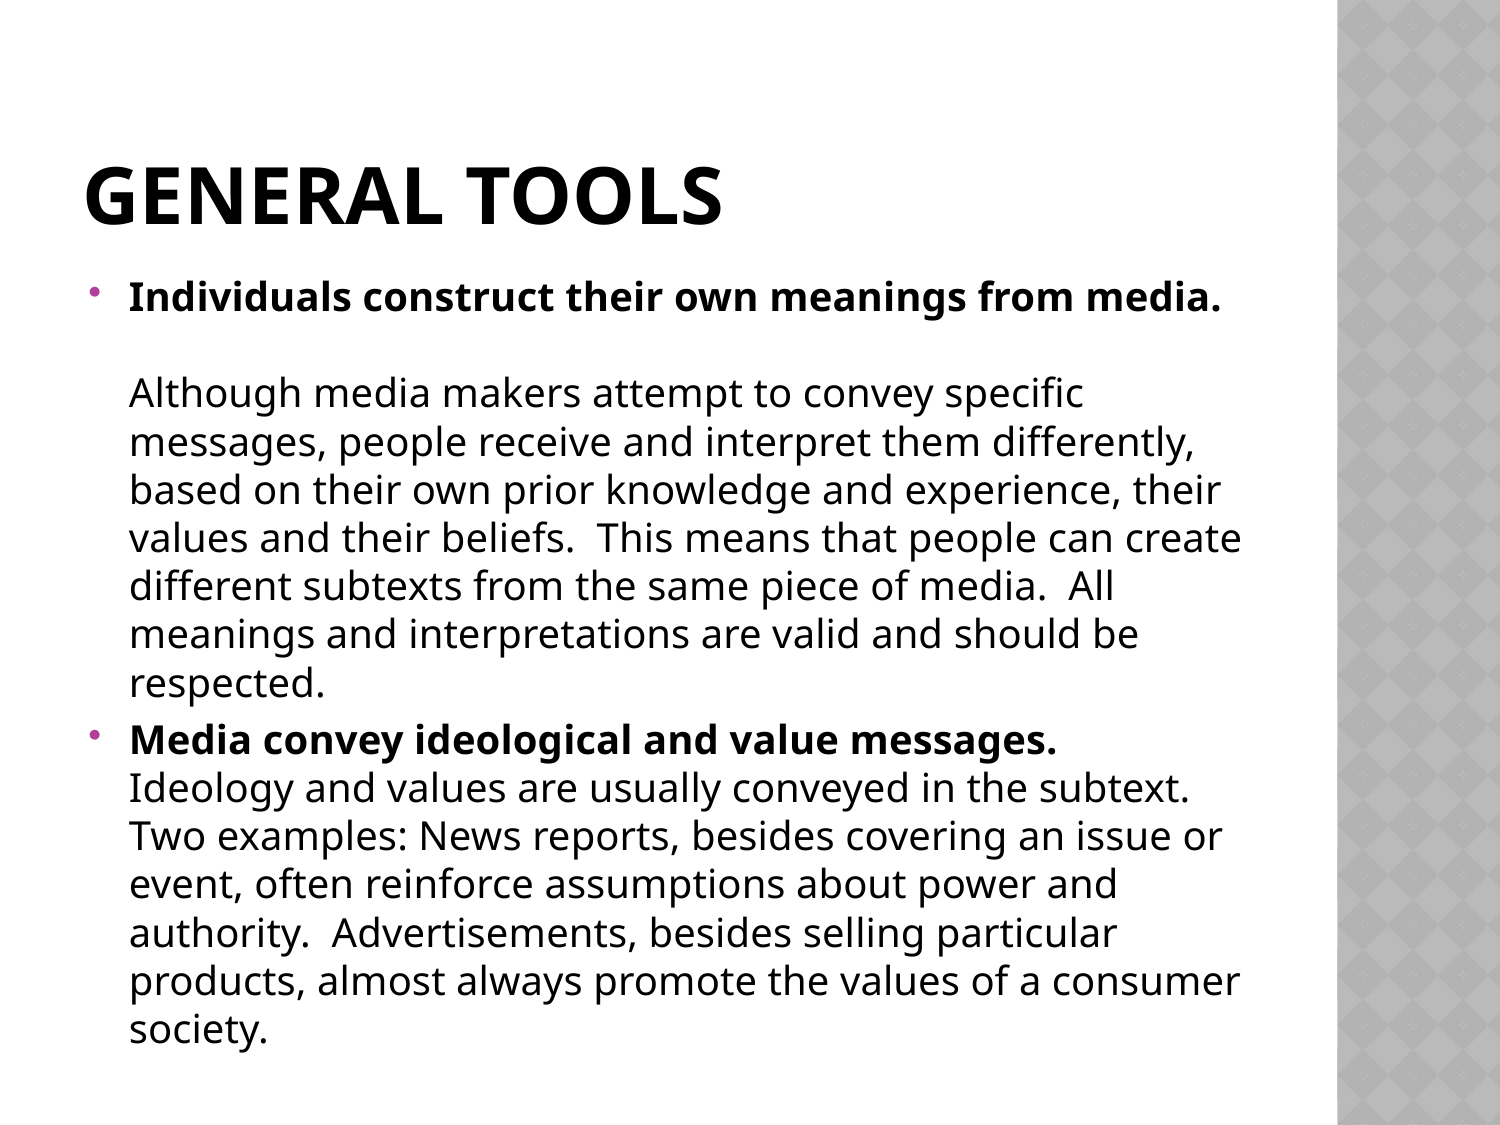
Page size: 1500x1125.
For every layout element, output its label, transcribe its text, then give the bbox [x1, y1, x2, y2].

title General Tools [75, 52, 1263, 240]
list Individuals construct their own meanings from media. Although media makers attempt to convey specific messages, people receive and interpret them differently, based on their own prior knowledge and experience, their values and their beliefs. This means that people can create different subtexts from the same piece of media. All meanings and interpretations are valid and should be respected. Media convey ideological and value messages. Ideology and values are usually conveyed in the subtext. Two examples: News reports, besides covering an issue or event, often reinforce assumptions about power and authority. Advertisements, besides selling particular products, almost always promote the values of a consumer society. [75, 264, 1263, 1059]
